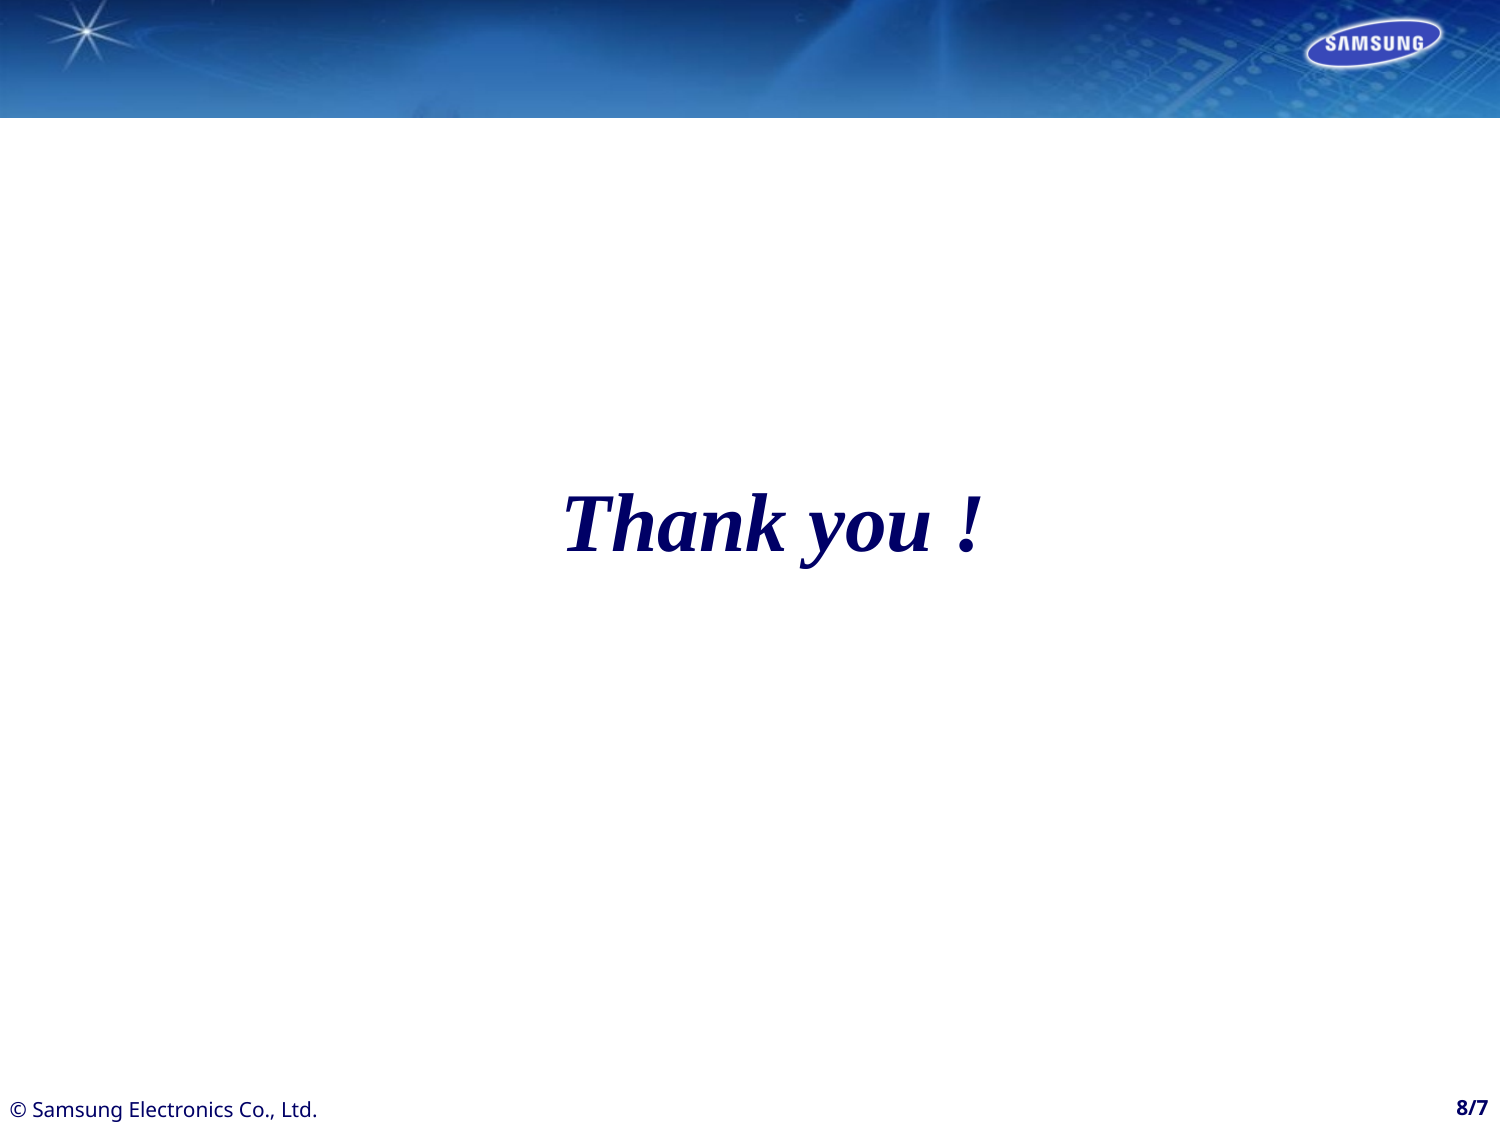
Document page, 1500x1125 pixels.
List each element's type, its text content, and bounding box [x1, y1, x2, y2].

picture [0, 0, 1500, 118]
text_box Thank you ! [385, 460, 1161, 576]
